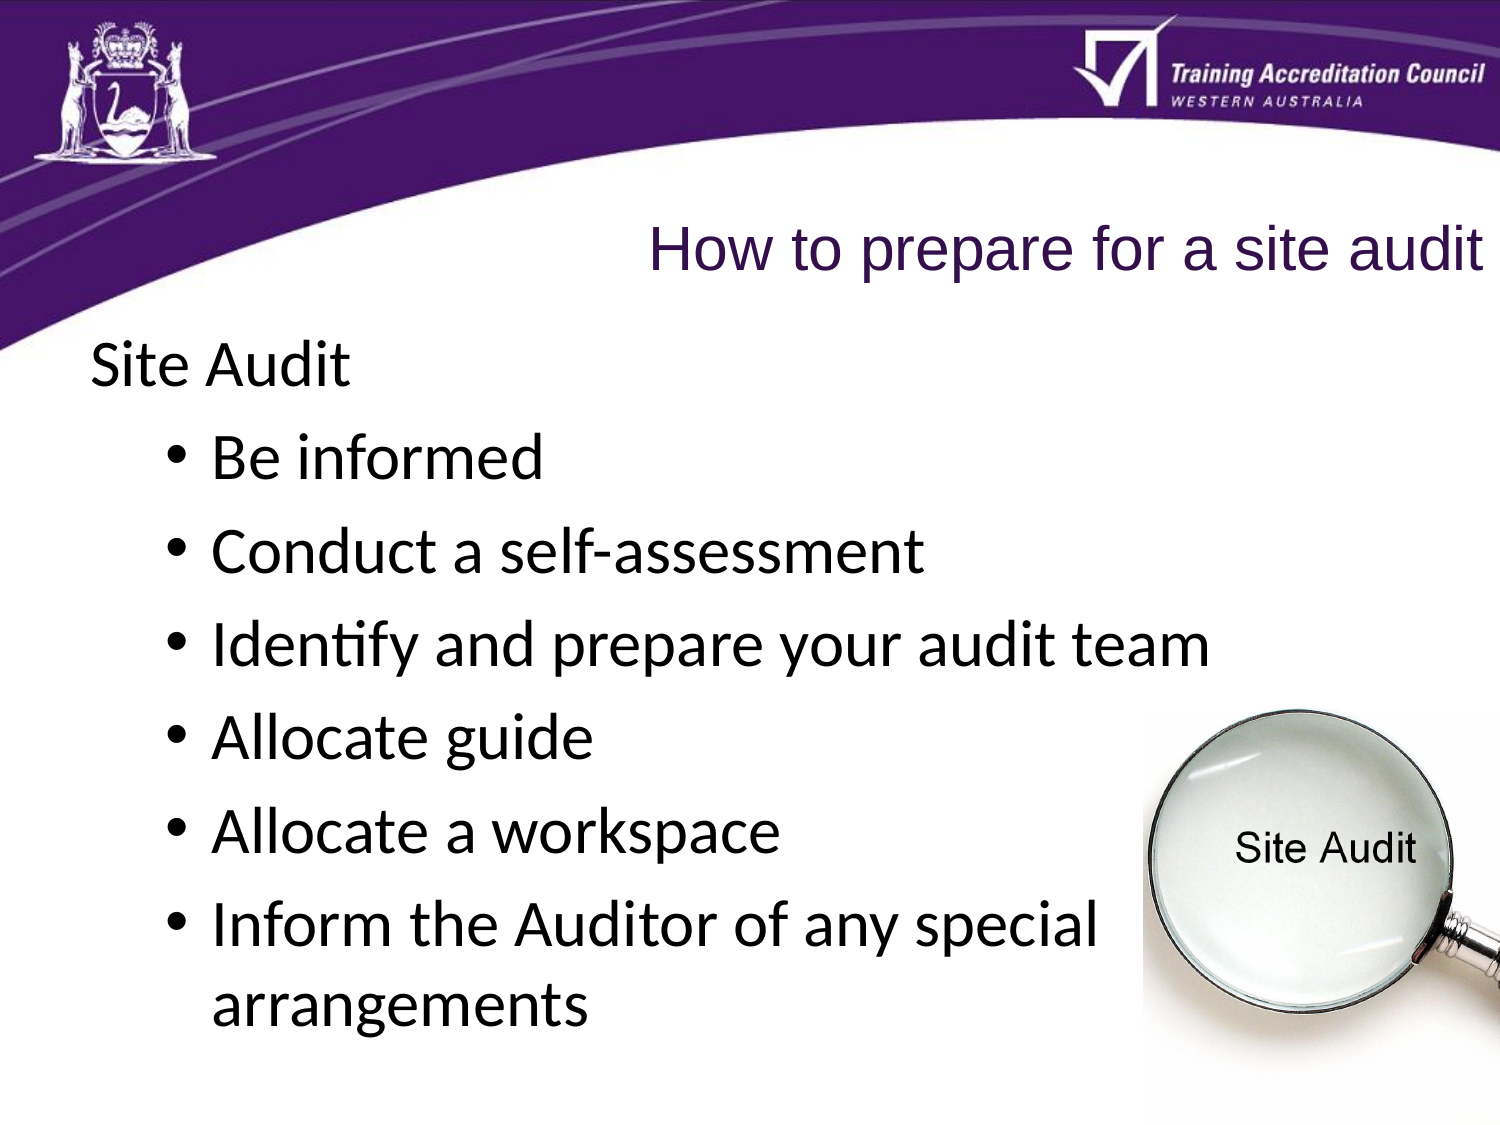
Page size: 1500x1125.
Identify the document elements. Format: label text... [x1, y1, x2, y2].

picture [0, 0, 1500, 1125]
title How to prepare for a site audit [450, 95, 1500, 395]
list Site Audit Be informed Conduct a self-assessment Identify and prepare your audit team Allocate guide Allocate a workspace Inform the Auditor of any special arrangements [75, 312, 1425, 1005]
